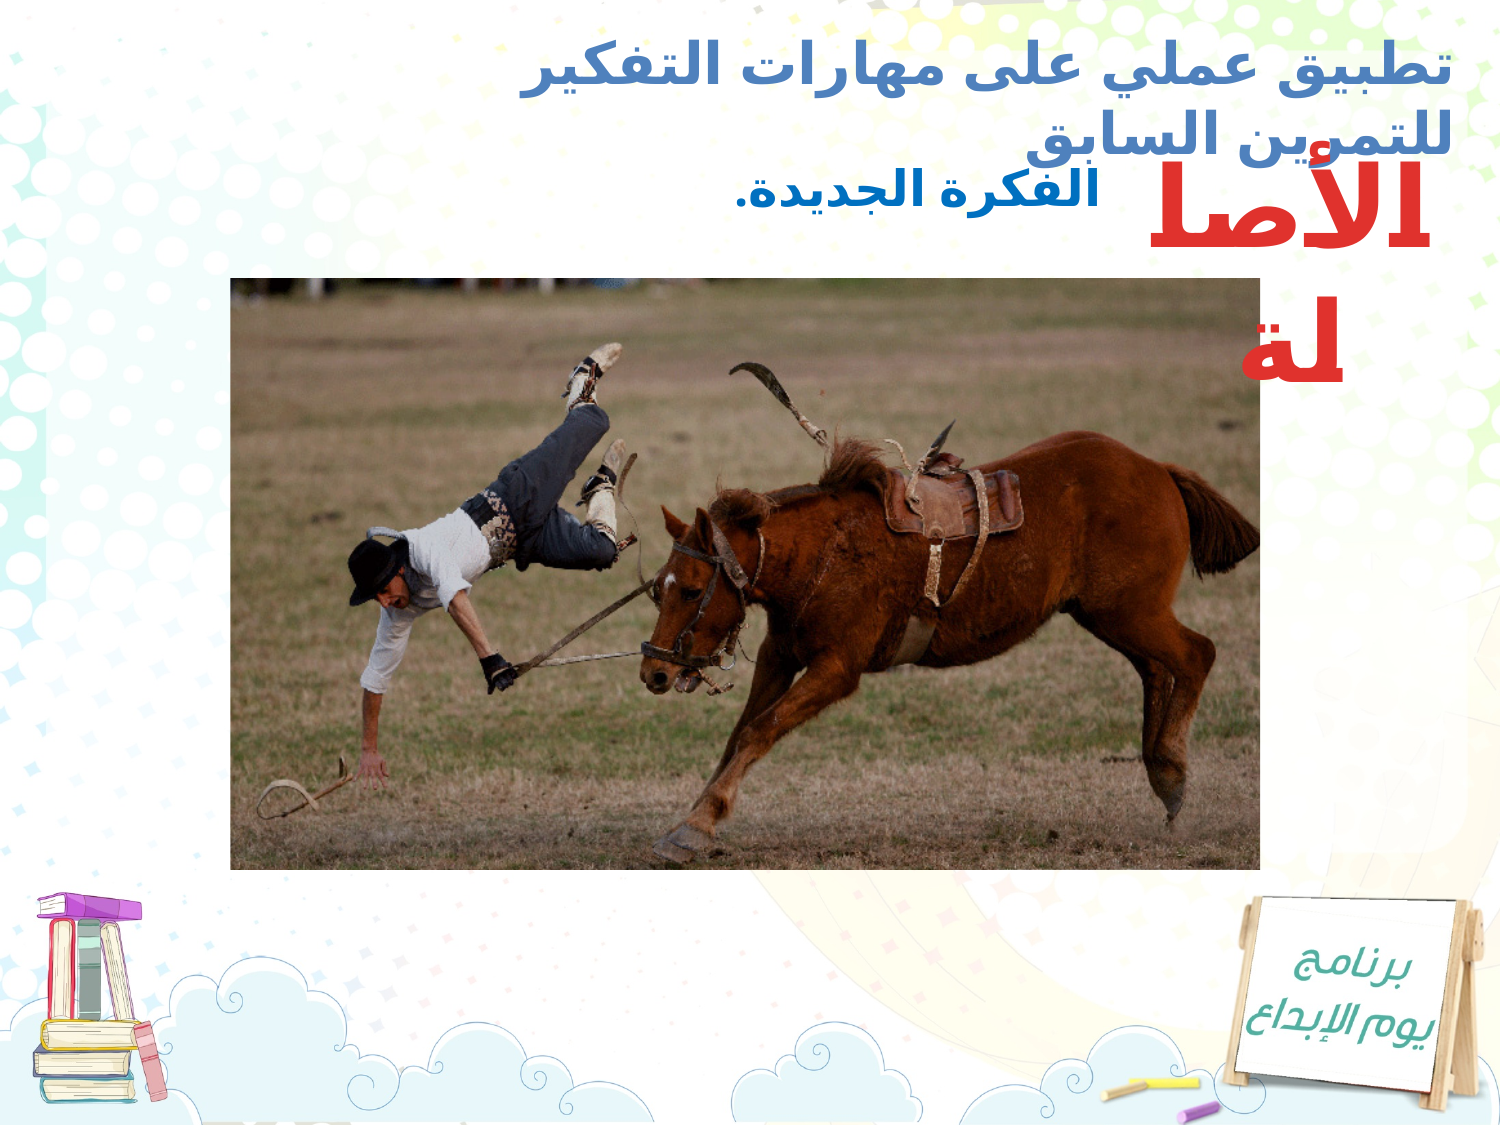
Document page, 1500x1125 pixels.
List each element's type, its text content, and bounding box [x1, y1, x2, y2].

text_box تطبيق عملي على مهارات التفكير للتمرين السابق [312, 19, 1471, 174]
text_box الأصالة [1128, 127, 1454, 413]
text_box الفكرة الجديدة. [218, 148, 1117, 224]
picture [0, 0, 1500, 1125]
